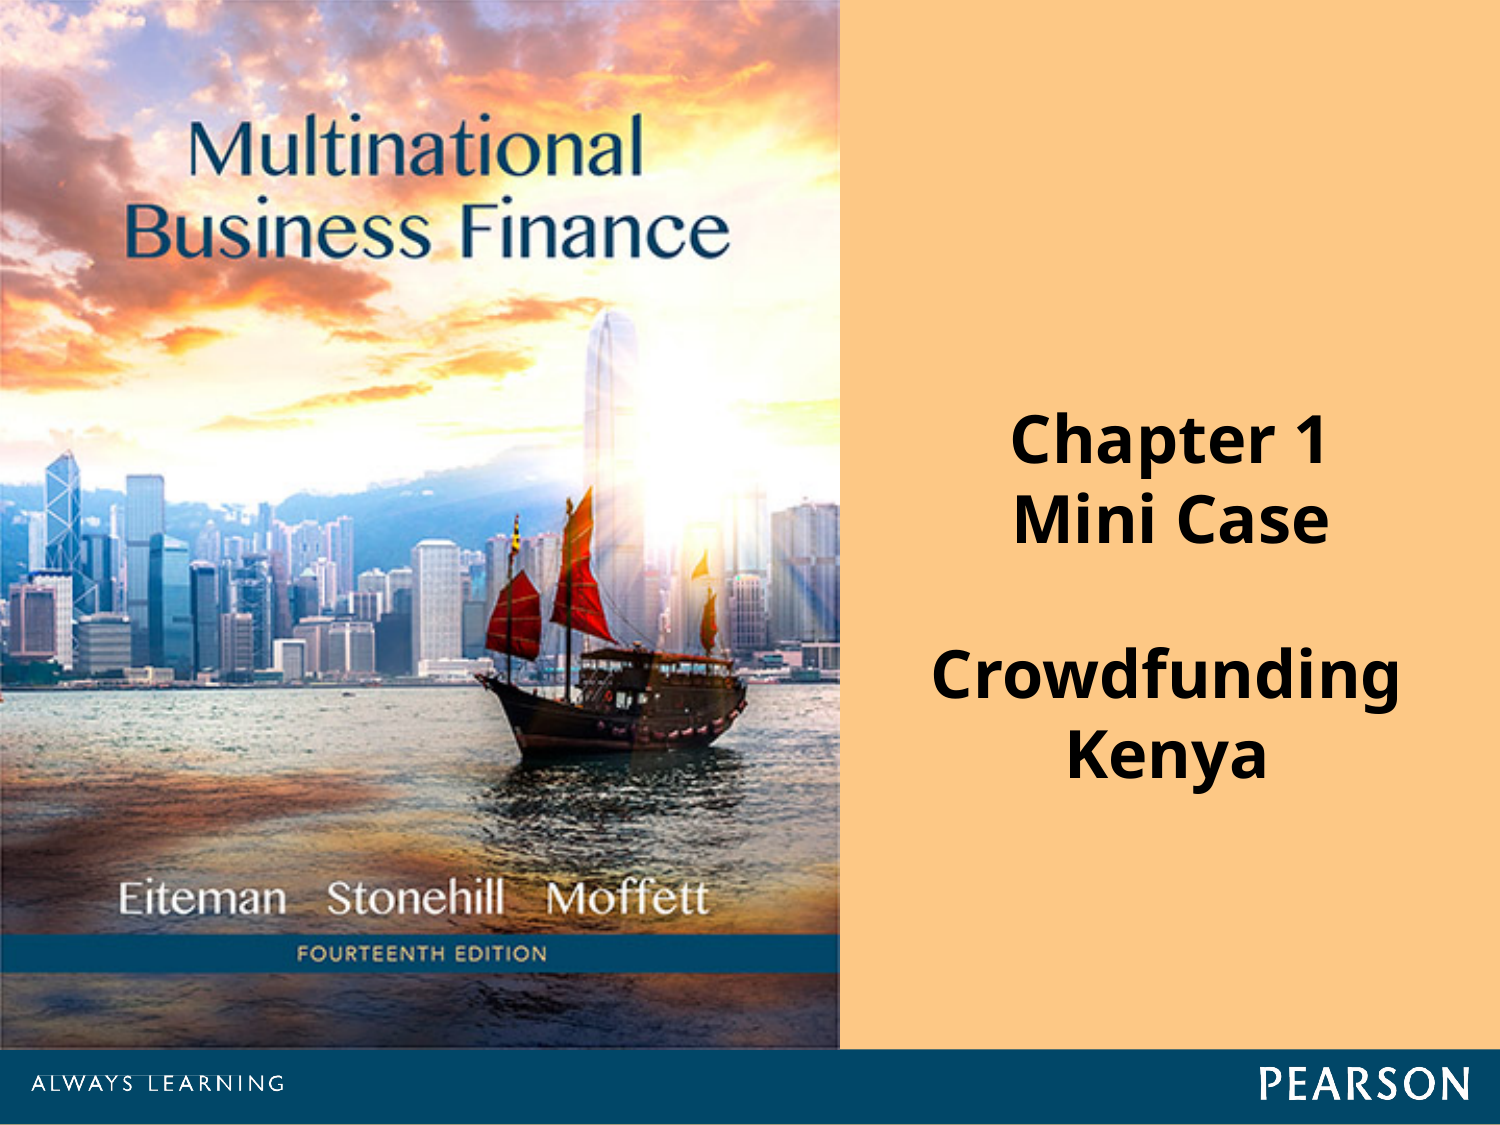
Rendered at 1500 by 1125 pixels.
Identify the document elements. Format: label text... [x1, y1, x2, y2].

picture [0, 0, 840, 1049]
text_box Chapter 1 Mini Case [849, 362, 1493, 591]
text_box Crowdfunding Kenya [867, 624, 1468, 913]
